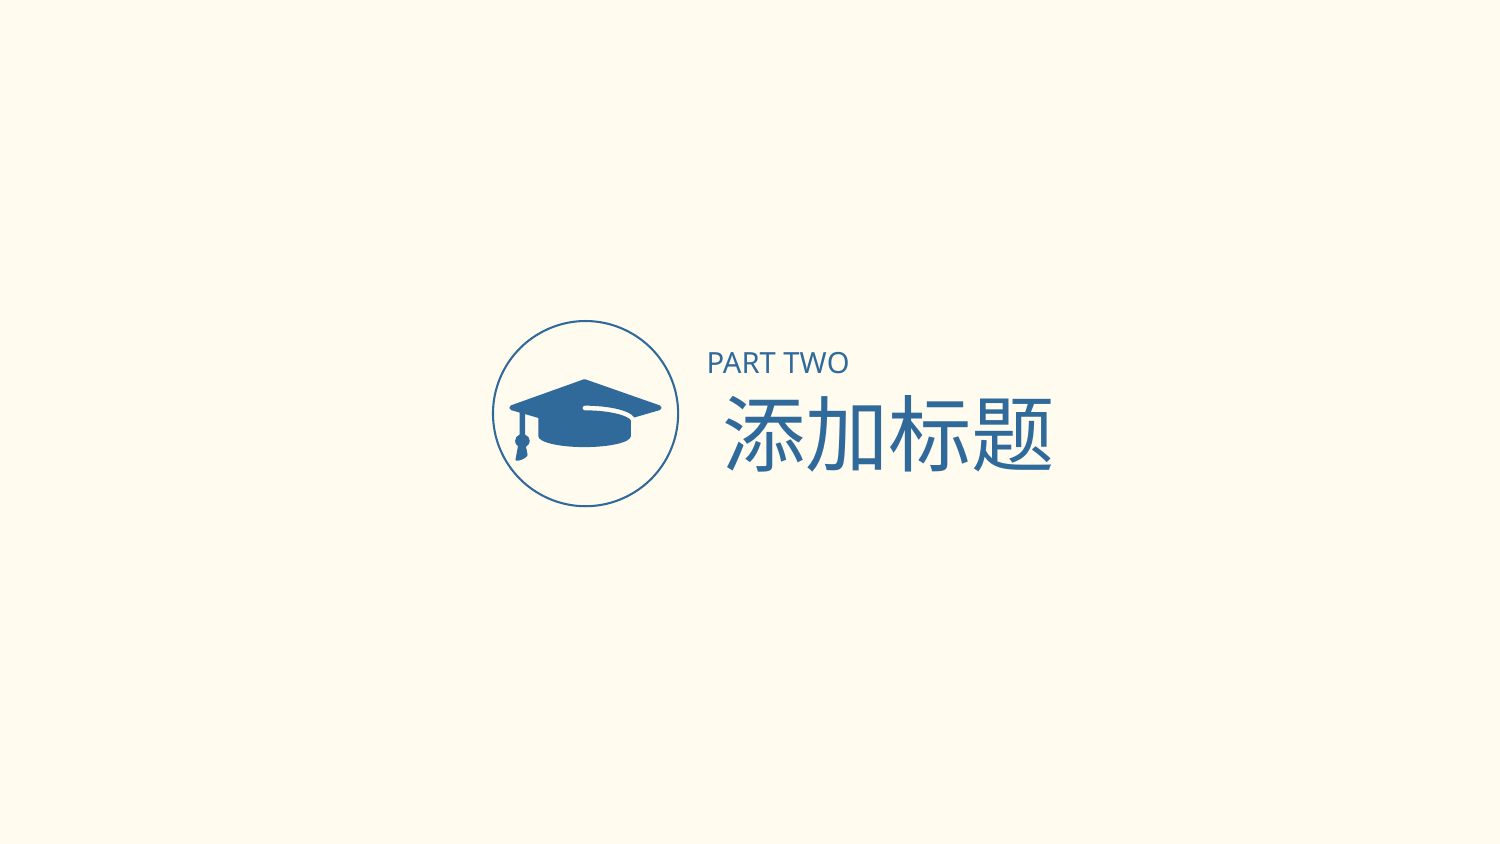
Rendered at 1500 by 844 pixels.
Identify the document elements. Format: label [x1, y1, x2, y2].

text_box [643, 336, 1134, 491]
text_box [492, 321, 679, 507]
